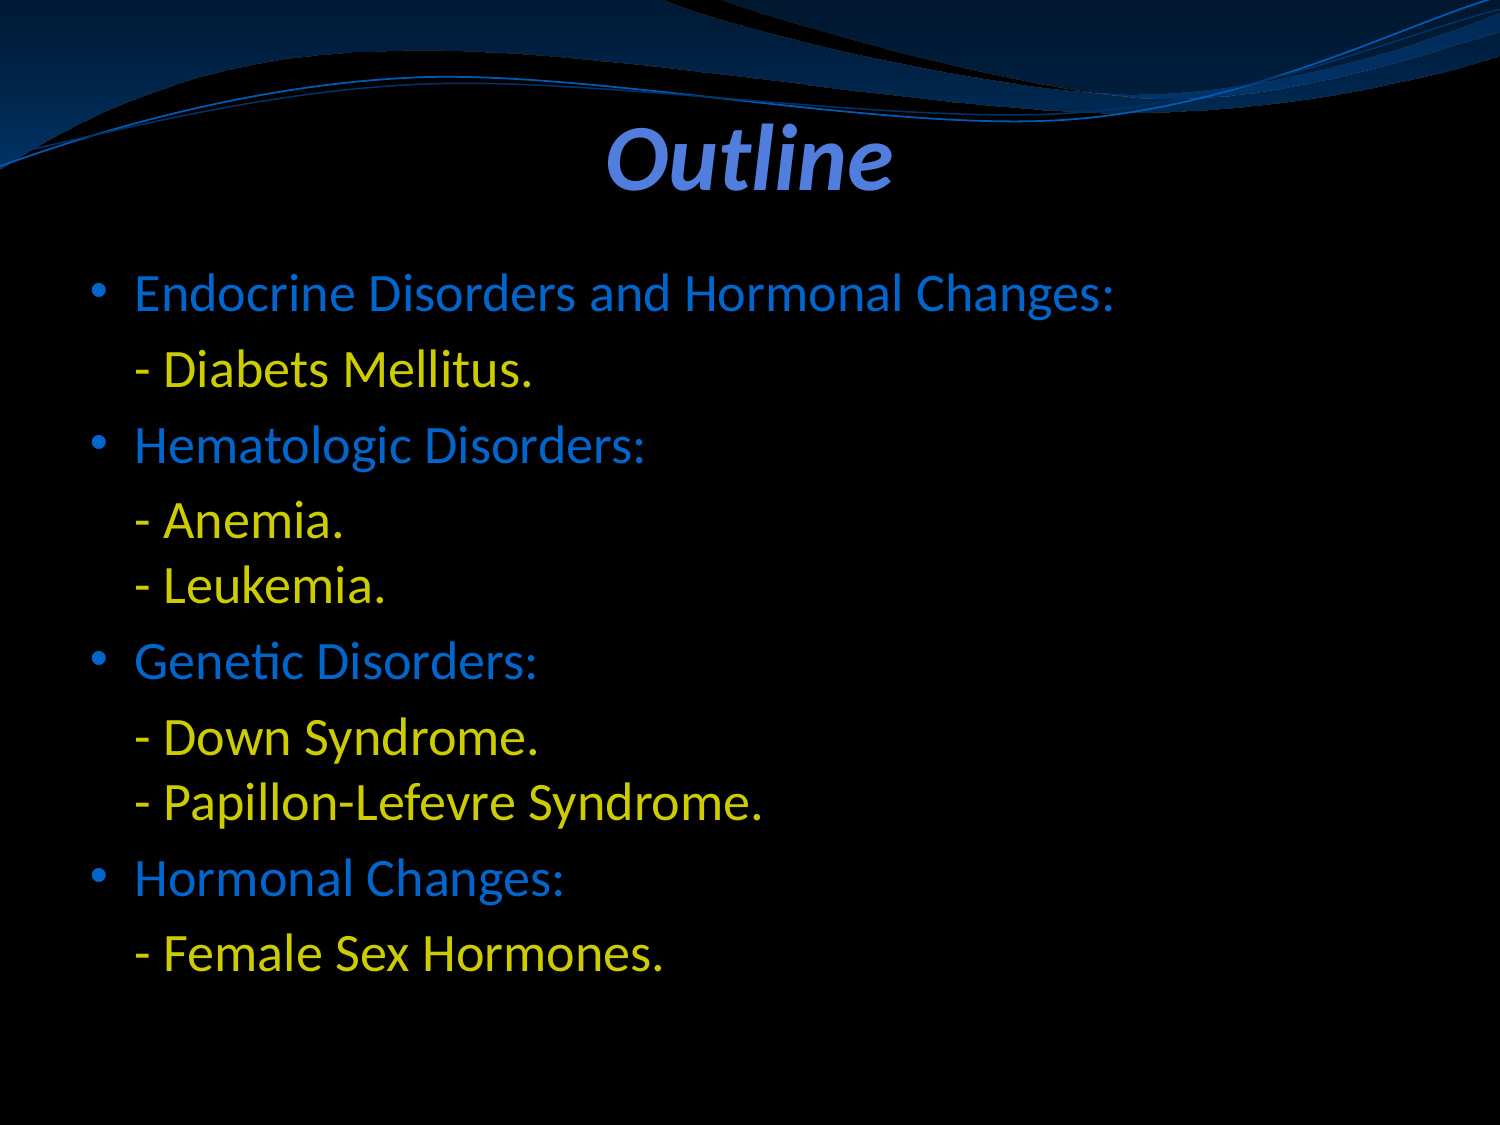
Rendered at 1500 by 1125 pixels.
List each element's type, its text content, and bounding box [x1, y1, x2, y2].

title Outline [75, 87, 1425, 210]
list Endocrine Disorders and Hormonal Changes: - Diabets Mellitus. Hematologic Disorders: - Anemia. - Leukemia. Genetic Disorders: - Down Syndrome. - Papillon-Lefevre Syndrome. Hormonal Changes: - Female Sex Hormones. [75, 249, 1425, 1038]
